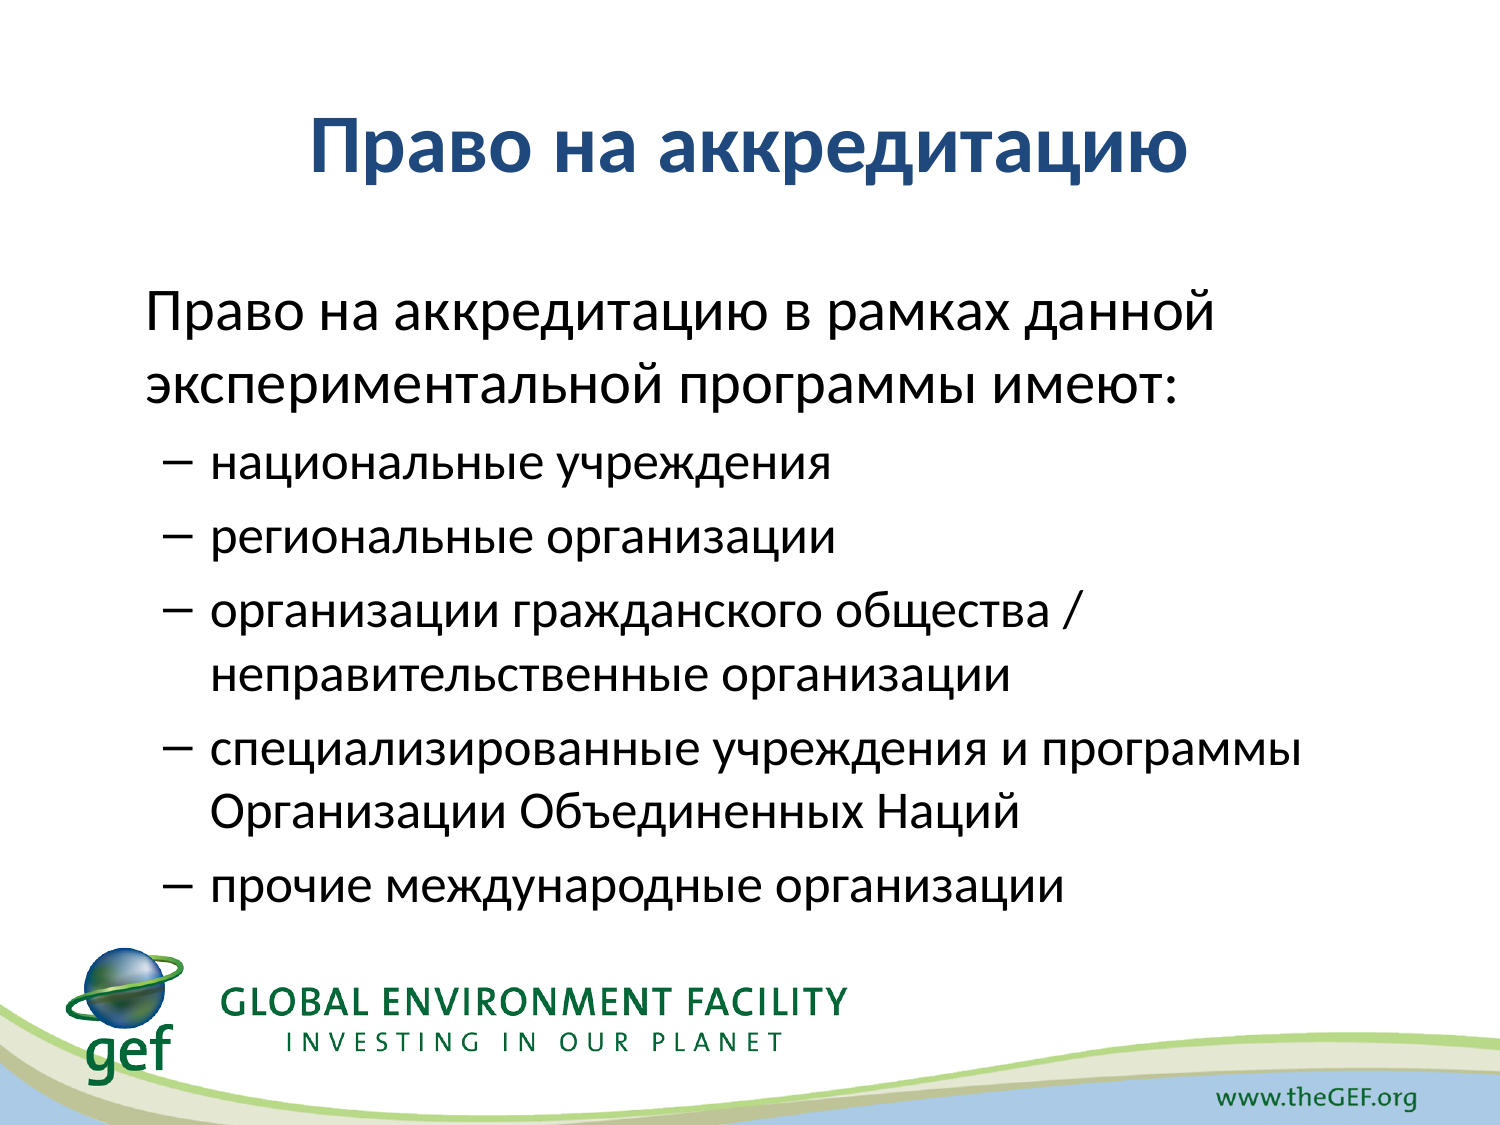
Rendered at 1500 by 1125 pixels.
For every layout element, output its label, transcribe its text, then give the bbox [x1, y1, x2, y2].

list Право на аккредитацию в рамках данной экспериментальной программы имеют: национальные учреждения региональные организации организации гражданского общества / неправительственные организации специализированные учреждения и программы Организации Объединенных Наций прочие международные организации [74, 262, 1426, 926]
title Право на аккредитацию [74, 44, 1426, 233]
picture [0, 920, 1500, 1125]
